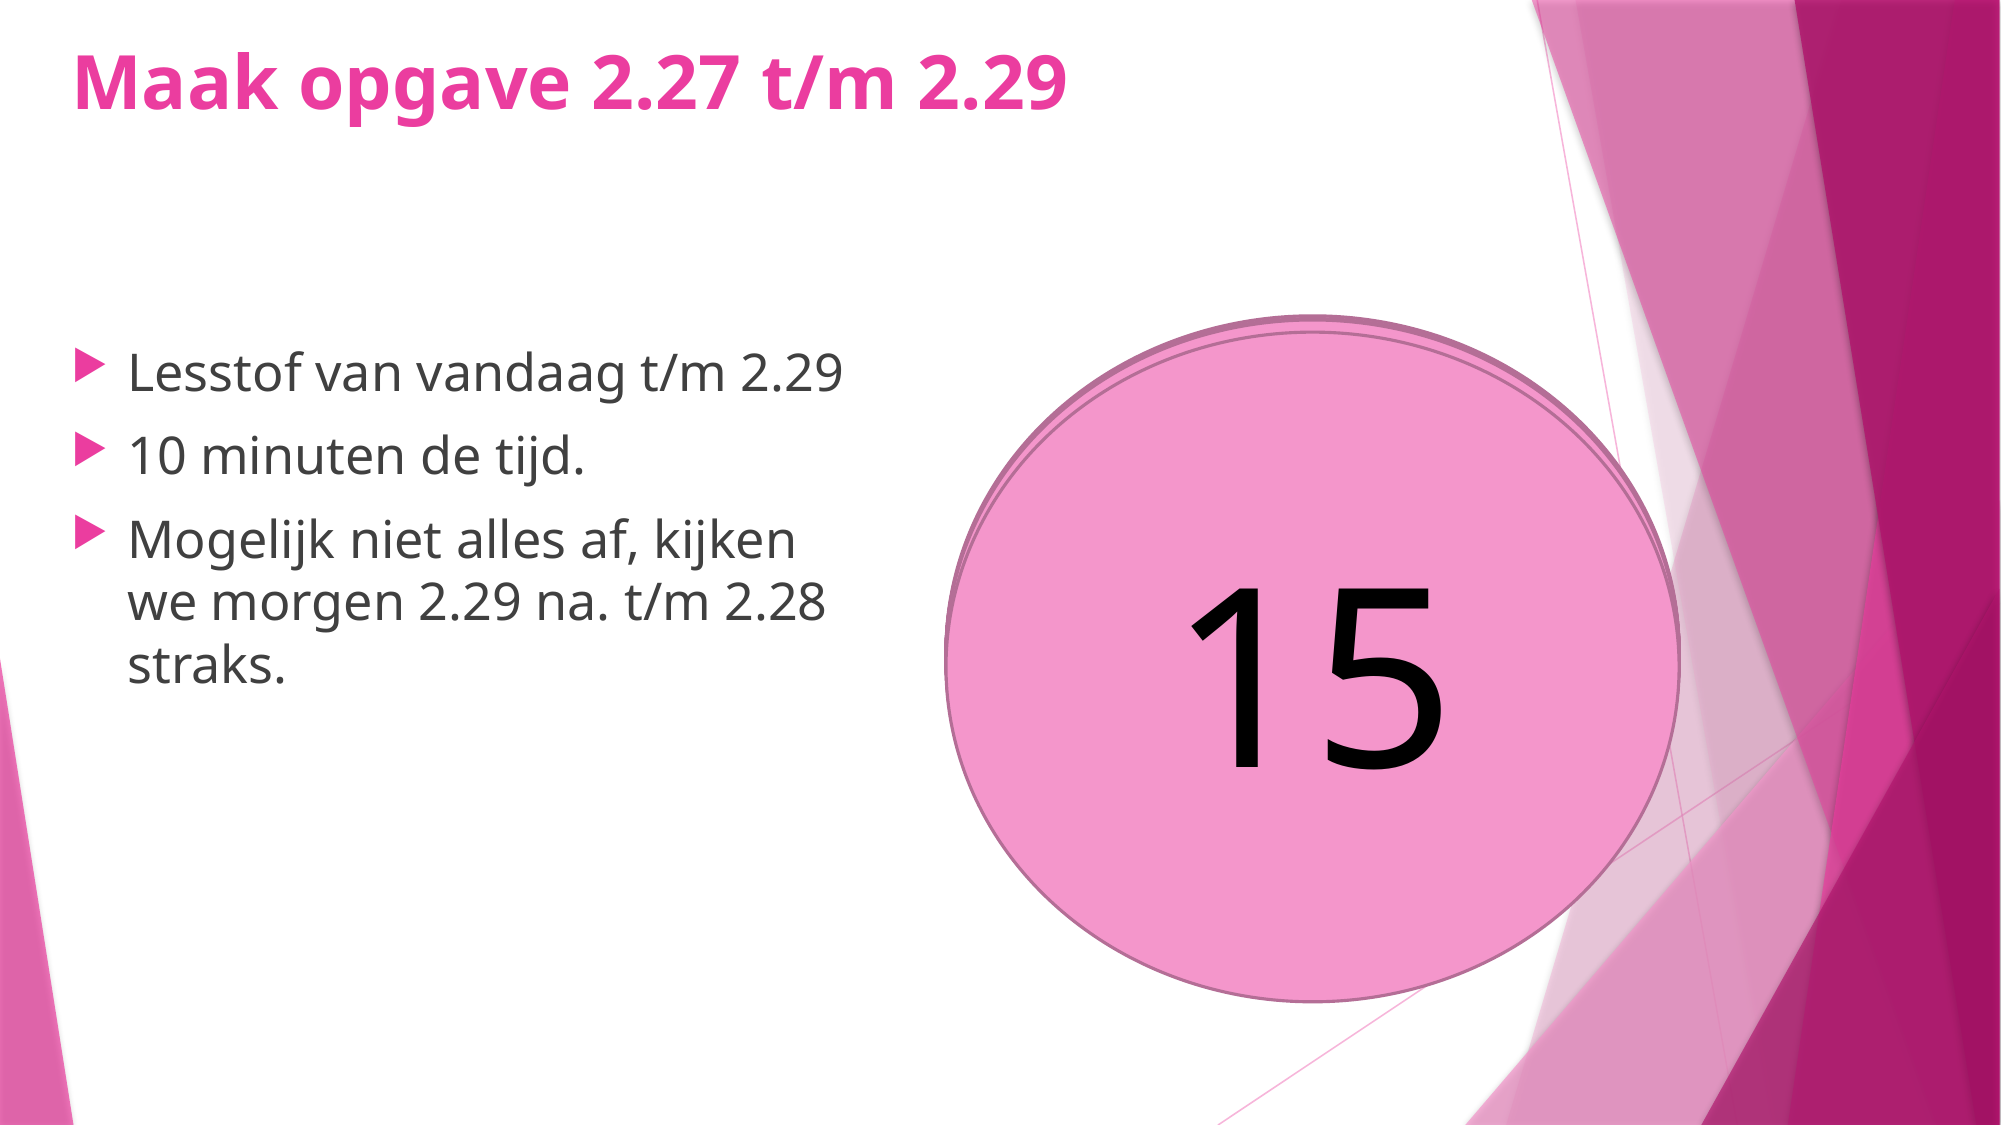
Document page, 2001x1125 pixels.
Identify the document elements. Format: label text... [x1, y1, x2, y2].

title Maak opgave 2.27 t/m 2.29 [56, 27, 1522, 319]
text_box 10 [959, 314, 1668, 562]
text_box 14 [944, 318, 1681, 648]
list Lesstof van vandaag t/m 2.29 10 minuten de tijd. Mogelijk niet alles af, kijken we morgen 2.29 na. t/m 2.28 straks. [56, 332, 865, 1112]
text_box 15 [944, 330, 1681, 1004]
